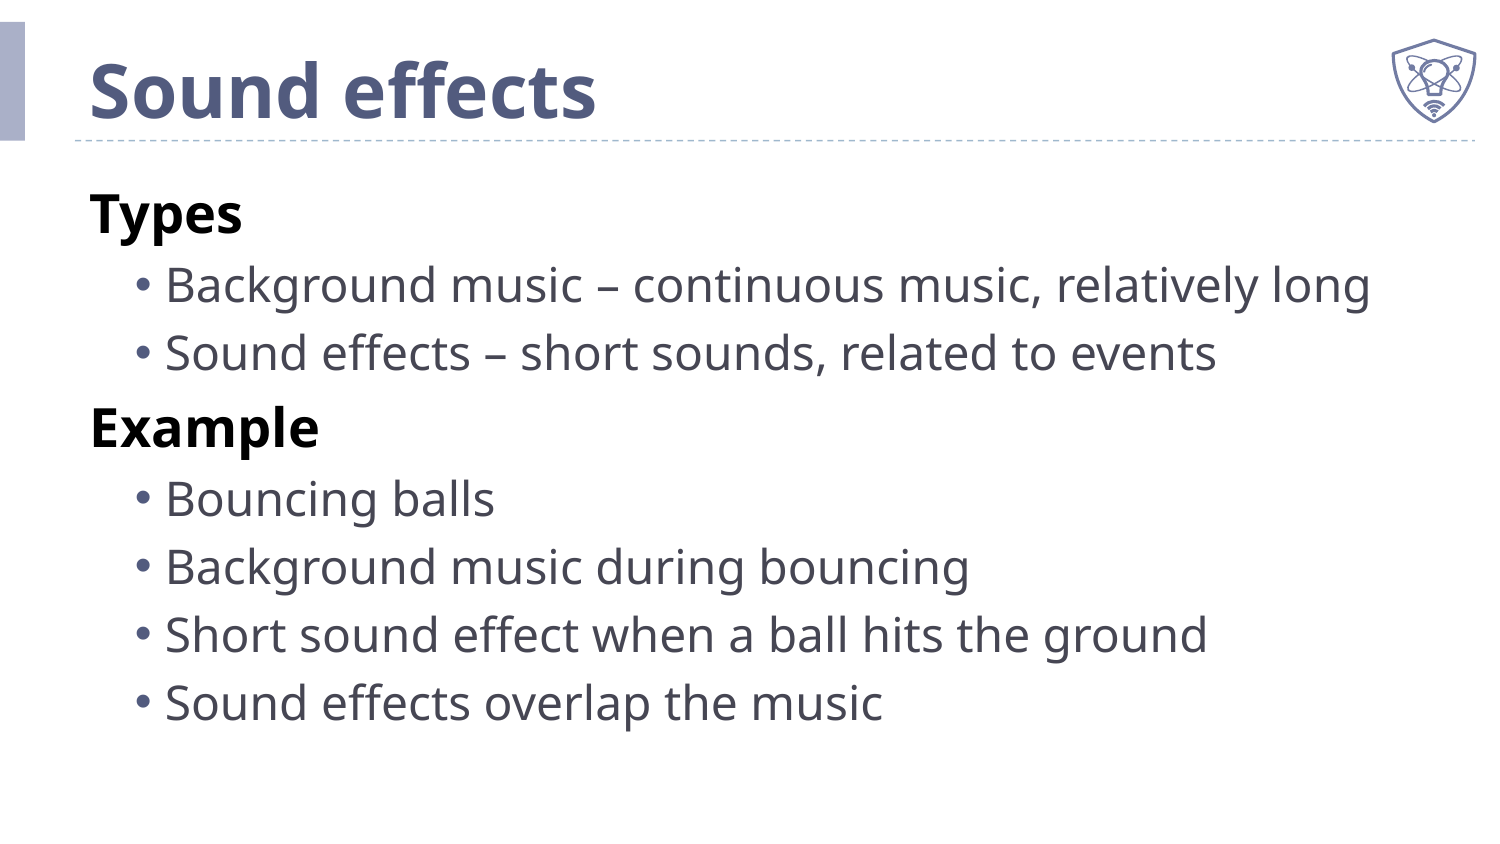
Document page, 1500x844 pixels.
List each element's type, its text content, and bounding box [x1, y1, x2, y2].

title Sound effects [75, 18, 1475, 141]
list Types Background music – continuous music, relatively long Sound effects – short sounds, related to events Example Bouncing balls Background music during bouncing Short sound effect when a ball hits the ground Sound effects overlap the music [75, 171, 1475, 835]
